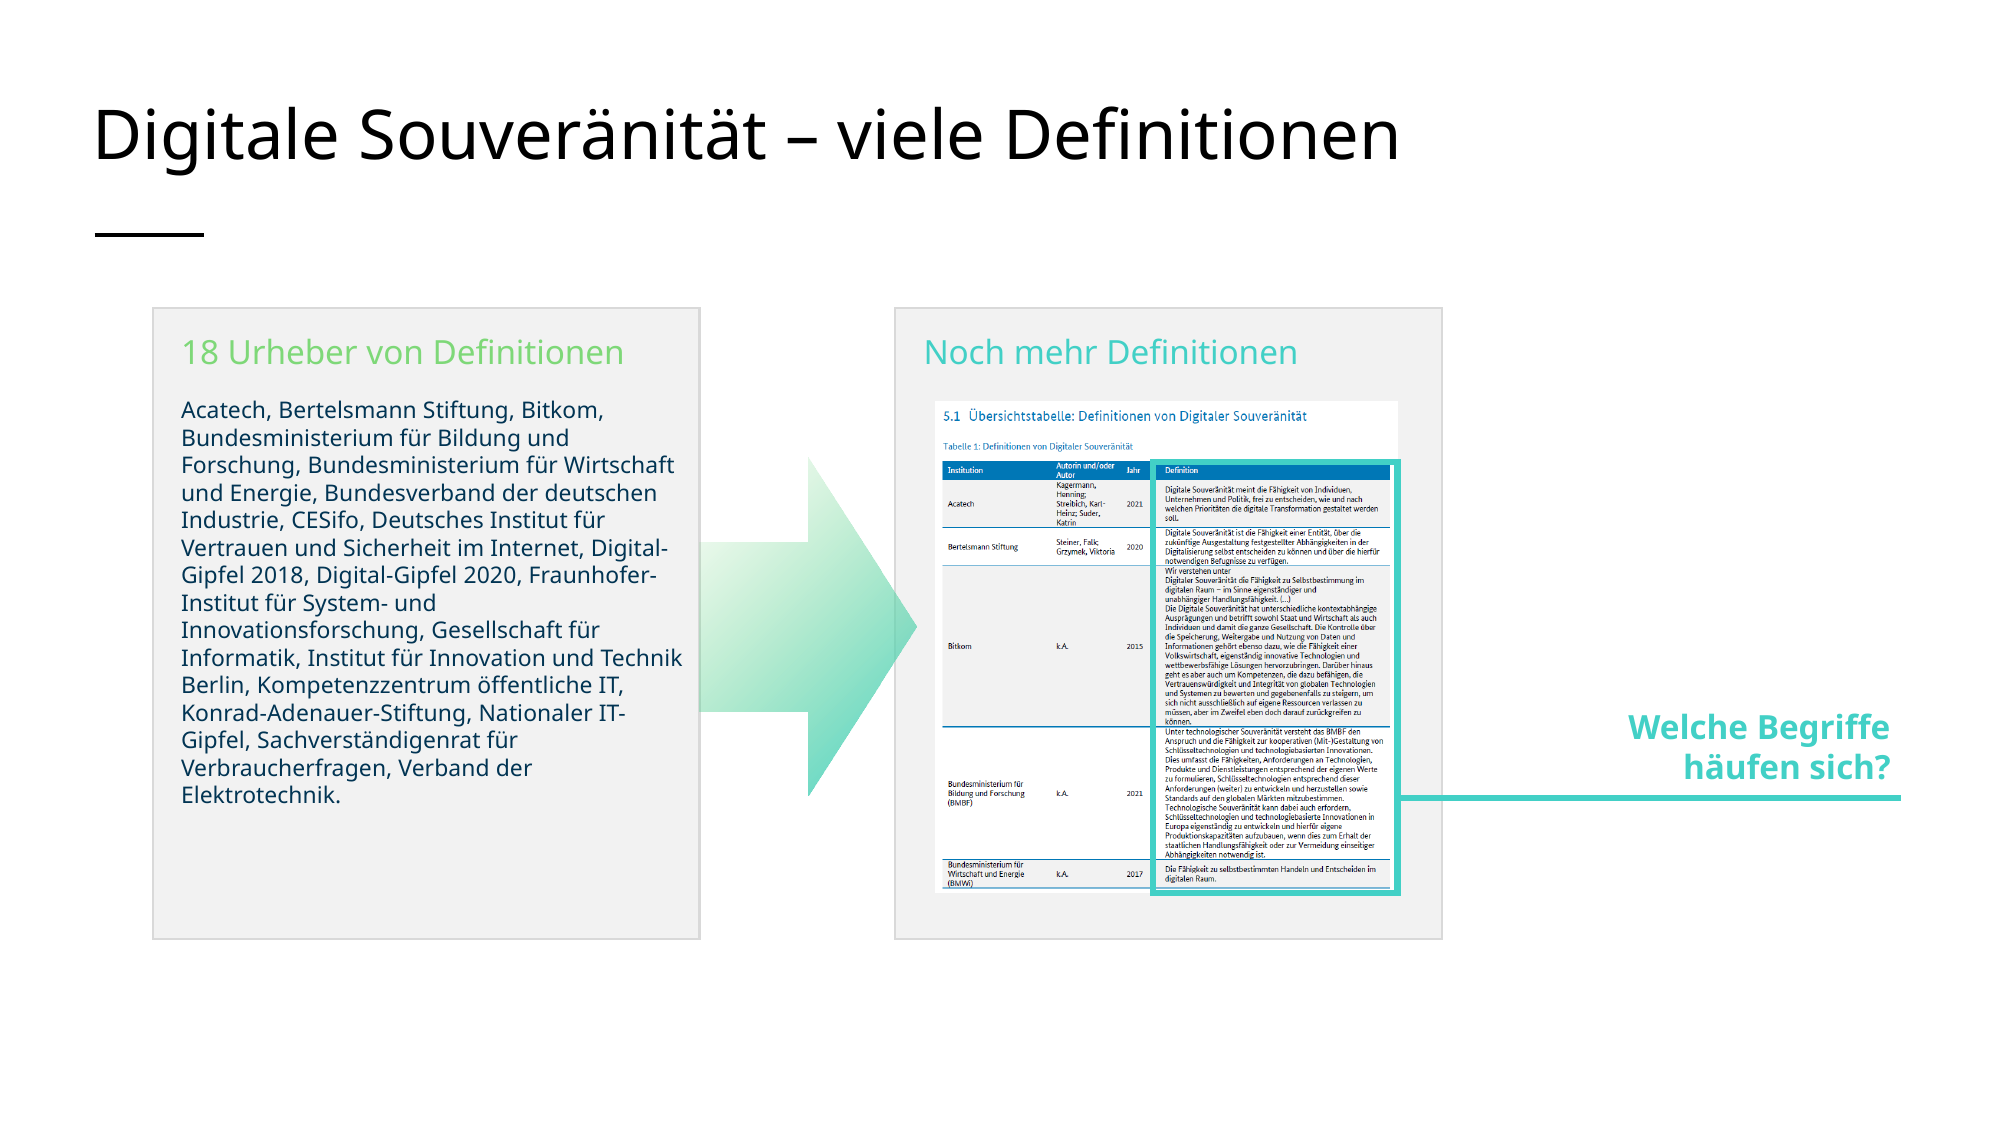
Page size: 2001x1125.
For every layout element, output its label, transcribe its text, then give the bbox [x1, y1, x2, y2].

text_box 18 Urheber von Definitionen Acatech, Bertelsmann Stiftung, Bitkom, Bundesministerium für Bildung und Forschung, Bundesministerium für Wirtschaft und Energie, Bundesverband der deutschen Industrie, CESifo, Deutsches Institut für Vertrauen und Sicherheit im Internet, Digital-Gipfel 2018, Digital-Gipfel 2020, Fraunhofer-Institut für System- und Innovationsforschung, Gesellschaft für Informatik, Institut für Innovation und Technik Berlin, Kompetenzzentrum öffentliche IT, Konrad-Adenauer-Stiftung, Nationaler IT-Gipfel, Sachverständigenrat für Verbraucherfragen, Verband der Elektrotechnik. [152, 307, 701, 940]
title Digitale Souveränität – viele Definitionen [77, 67, 1803, 197]
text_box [887, 307, 1906, 939]
text_box [698, 454, 887, 799]
